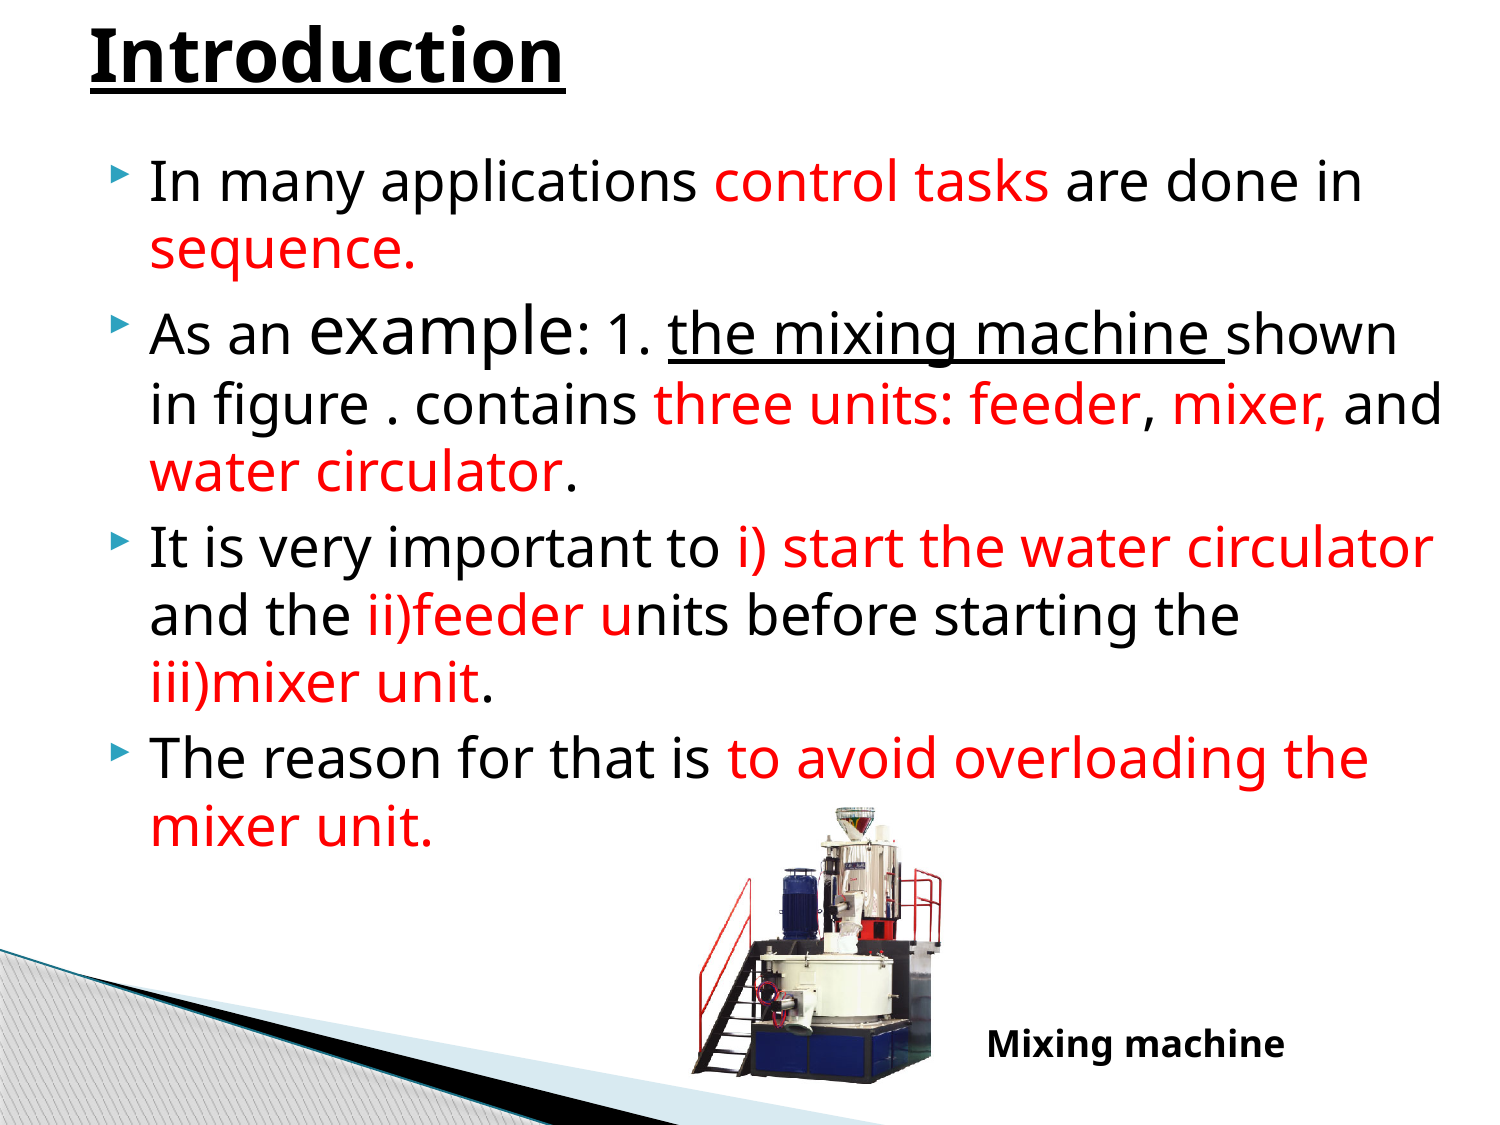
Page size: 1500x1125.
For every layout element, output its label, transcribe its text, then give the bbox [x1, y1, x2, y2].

title Introduction [75, 45, 1425, 150]
list In many applications control tasks are done in sequence. As an example: 1. the mixing machine shown in figure . contains three units: feeder, mixer, and water circulator. It is very important to i) start the water circulator and the ii)feeder units before starting the iii)mixer unit. The reason for that is to avoid overloading the mixer unit. [75, 137, 1463, 1125]
text_box Mixing machine [971, 1012, 1301, 1073]
picture [687, 799, 951, 1084]
